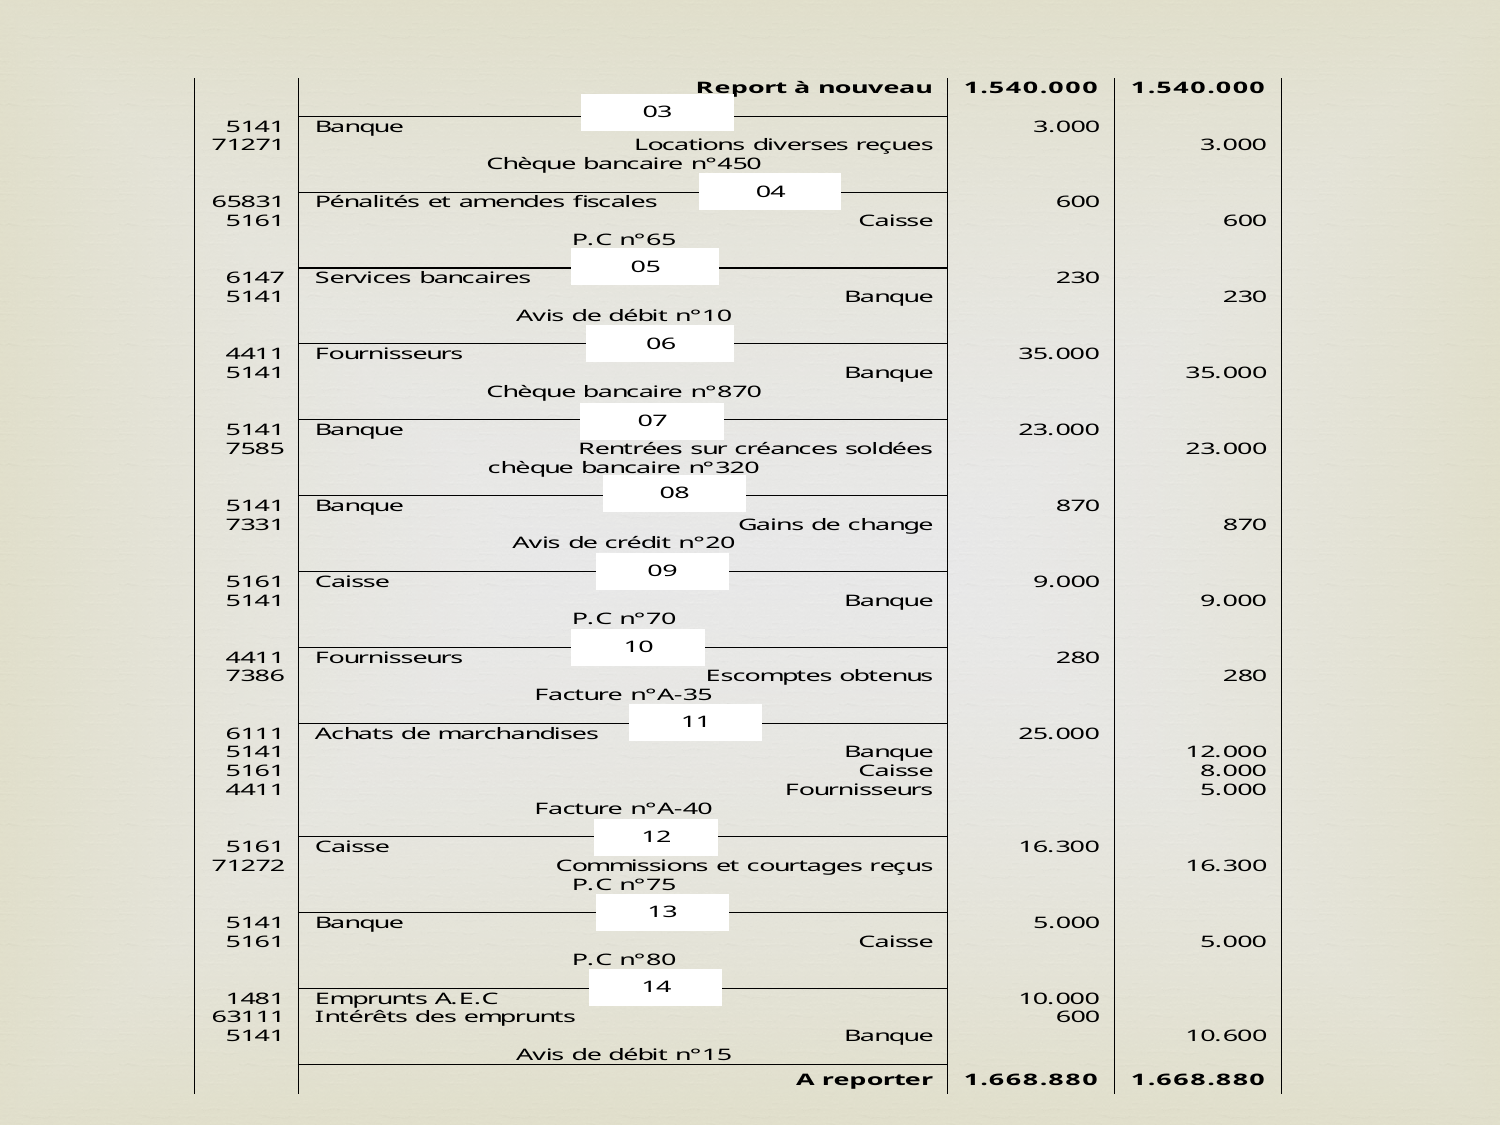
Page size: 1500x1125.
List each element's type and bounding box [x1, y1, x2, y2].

picture [52, 77, 1424, 1119]
